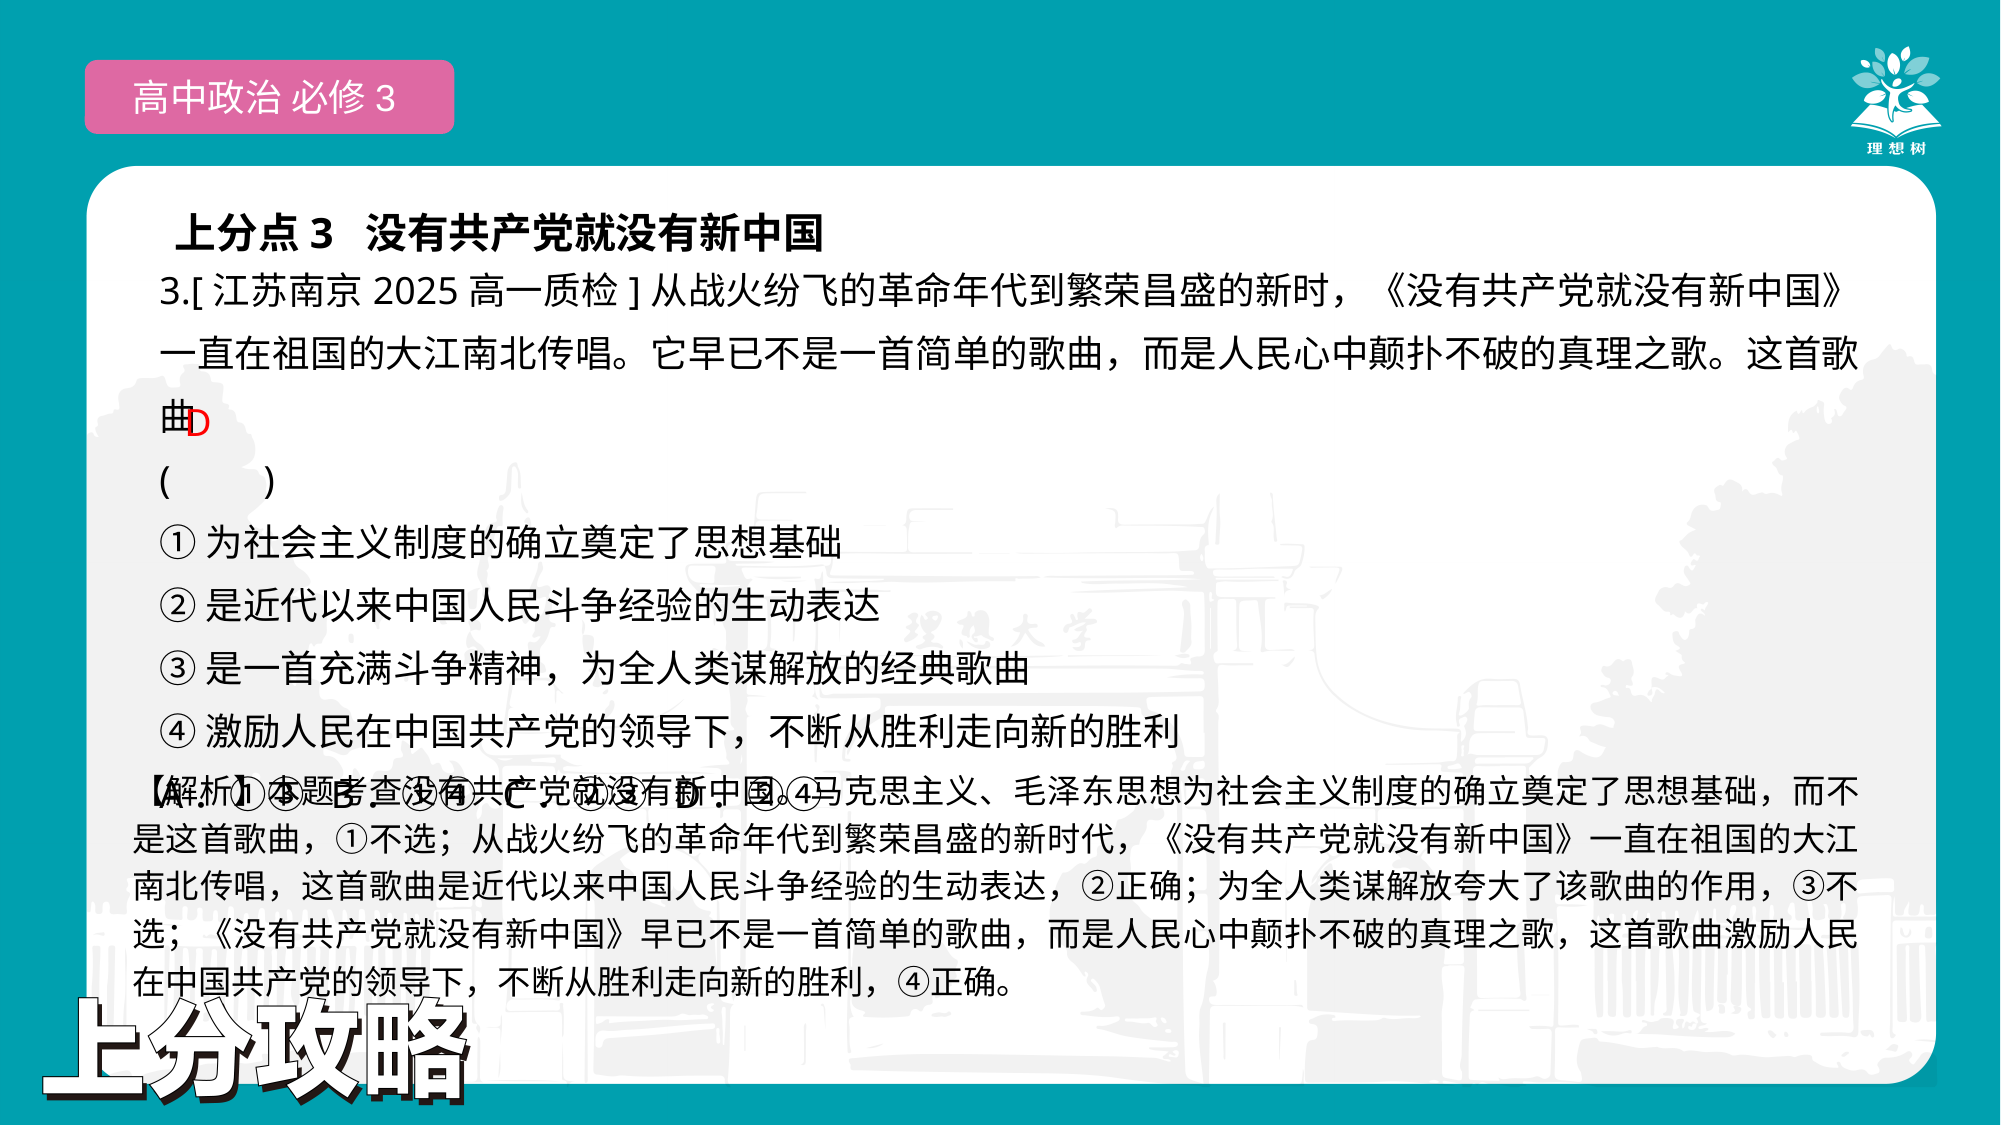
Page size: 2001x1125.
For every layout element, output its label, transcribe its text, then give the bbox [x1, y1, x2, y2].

text_box 3.[江苏南京2025高一质检]从战火纷飞的革命年代到繁荣昌盛的新时，《没有共产党就没有新中国》一直在祖国的大江南北传唱。它早已不是一首简单的歌曲，而是人民心中颠扑不破的真理之歌。这首歌曲 ( ) ①为社会主义制度的确立奠定了思想基础 ②是近代以来中国人民斗争经验的生动表达 ③是一首充满斗争精神，为全人类谋解放的经典歌曲 ④激励人民在中国共产党的领导下，不断从胜利走向新的胜利 A．①③ B．①④ C．②③ D．②④ [144, 242, 1875, 754]
text_box 上分点3 没有共产党就没有新中国 [159, 199, 1206, 264]
picture [0, 0, 2001, 1125]
text_box 【解析】本题考查没有共产党就没有新中国。马克思主义、毛泽东思想为社会主义制度的确立奠定了思想基础，而不是这首歌曲，①不选；从战火纷飞的革命年代到繁荣昌盛的新时代，《没有共产党就没有新中国》一直在祖国的大江南北传唱，这首歌曲是近代以来中国人民斗争经验的生动表达，②正确；为全人类谋解放夸大了该歌曲的作用，③不选；《没有共产党就没有新中国》早已不是一首简单的歌曲，而是人民心中颠扑不破的真理之歌，这首歌曲激励人民在中国共产党的领导下，不断从胜利走向新的胜利，④正确。 [117, 754, 1875, 1009]
text_box 高中政治 必修3 [83, 58, 456, 135]
text_box D [159, 369, 277, 452]
